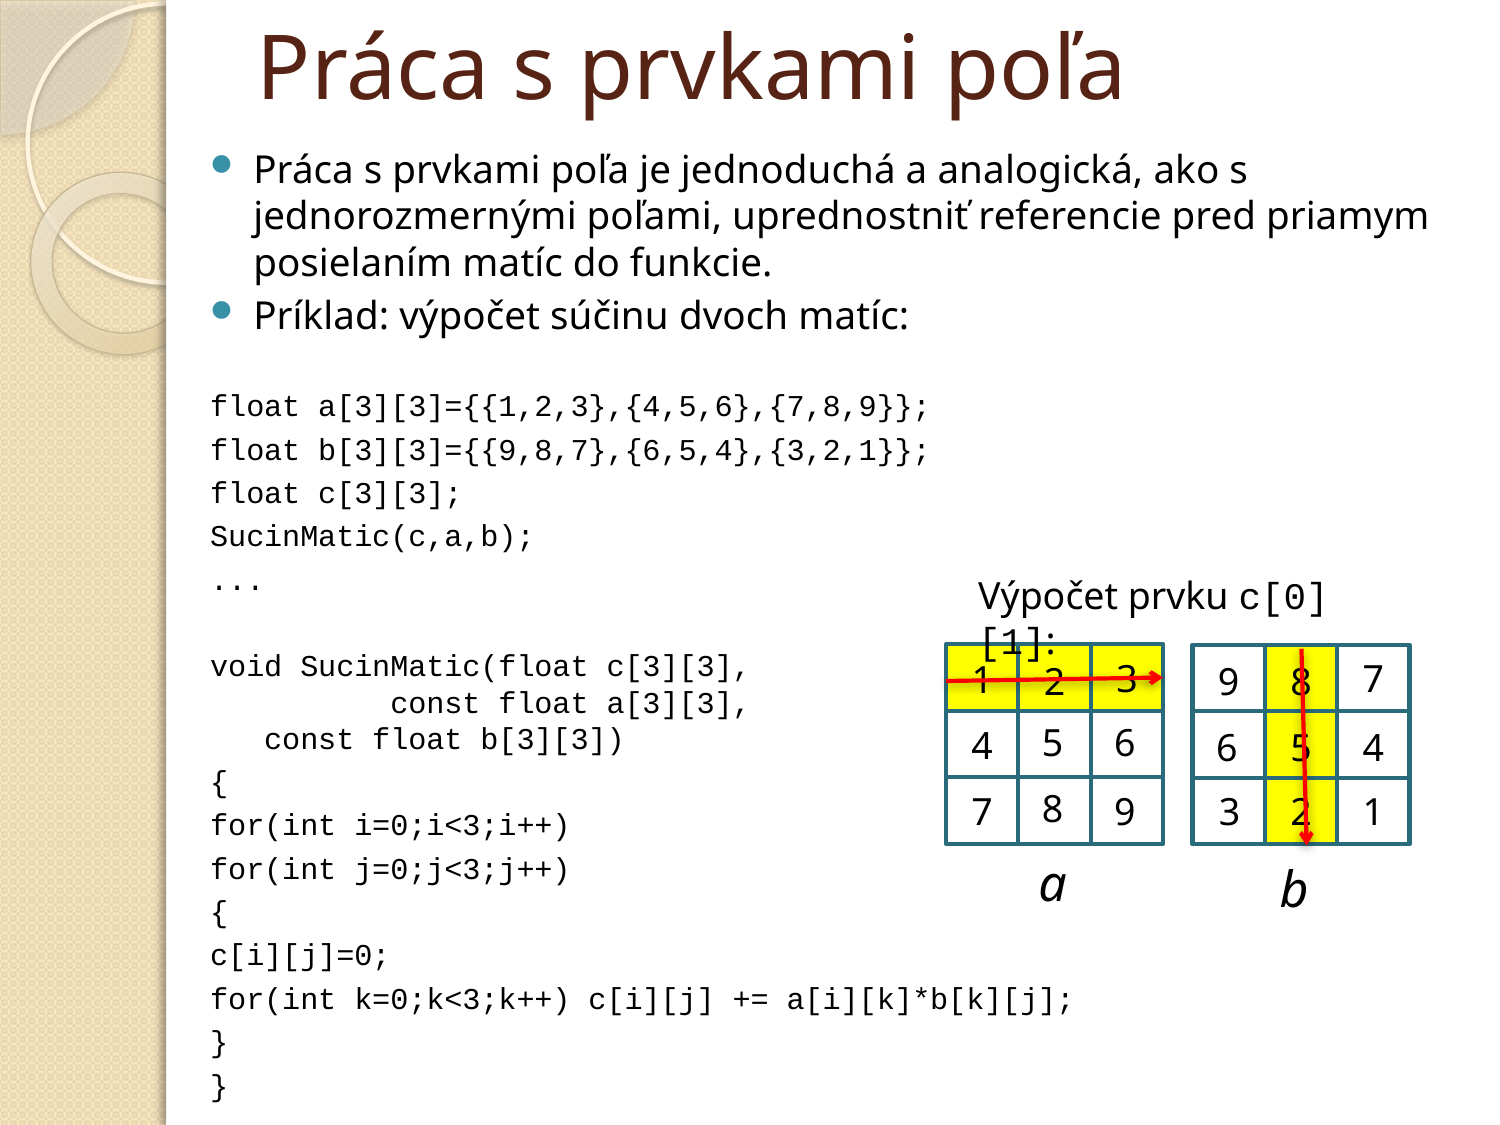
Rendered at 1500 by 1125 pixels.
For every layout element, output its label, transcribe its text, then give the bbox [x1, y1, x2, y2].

title Práca s prvkami poľa [242, 0, 1473, 128]
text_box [945, 564, 1410, 926]
list Práca s prvkami poľa je jednoduchá a analogická, ako s jednorozmernými poľami, uprednostniť referencie pred priamym posielaním matíc do funkcie. Príklad: výpočet súčinu dvoch matíc: float a[3][3]={{1,2,3},{4,5,6},{7,8,9}}; float b[3][3]={{9,8,7},{6,5,4},{3,2,1}}; float c[3][3]; SucinMatic(c,a,b); ... void SucinMatic(float c[3][3], const float a[3][3], const float b[3][3]) { for(int i=0;i<3;i++) for(int j=0;j<3;j++) { c[i][j]=0; for(int k=0;k<3;k++) c[i][j] += a[i][k]*b[k][j]; } } [183, 137, 1500, 1125]
